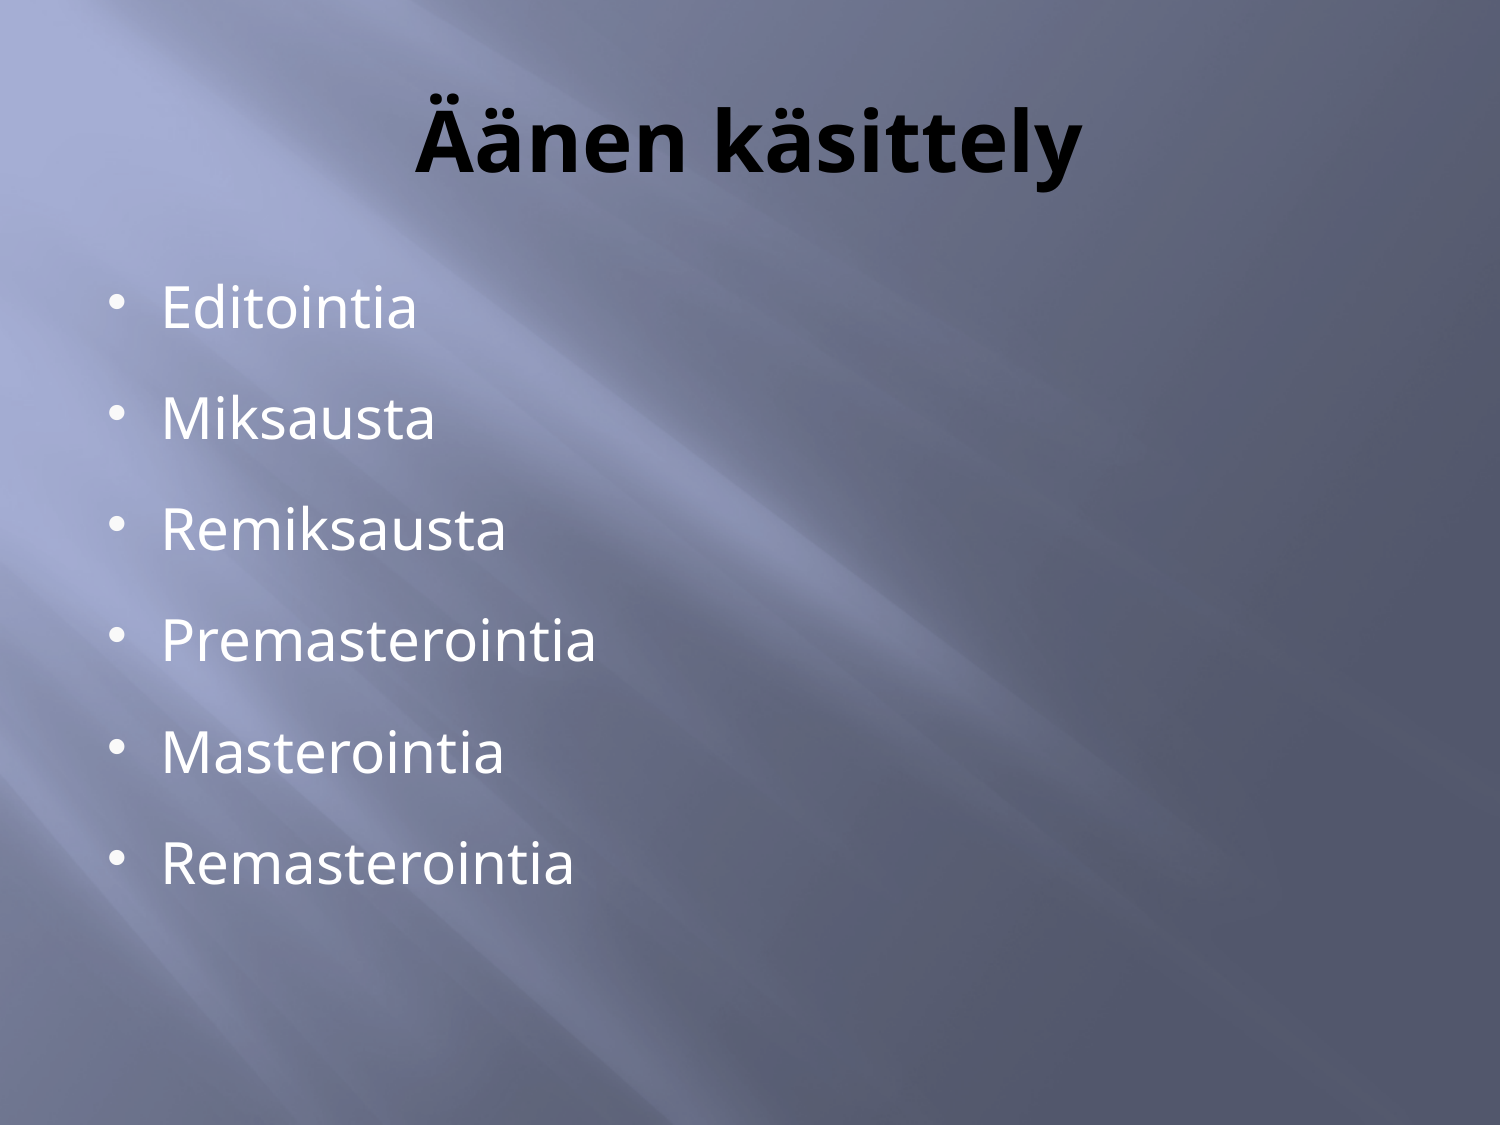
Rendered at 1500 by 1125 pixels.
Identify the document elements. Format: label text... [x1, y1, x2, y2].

title Äänen käsittely [75, 45, 1425, 233]
list Editointia Miksausta Remiksausta Premasterointia Masterointia Remasterointia [75, 262, 1425, 1035]
